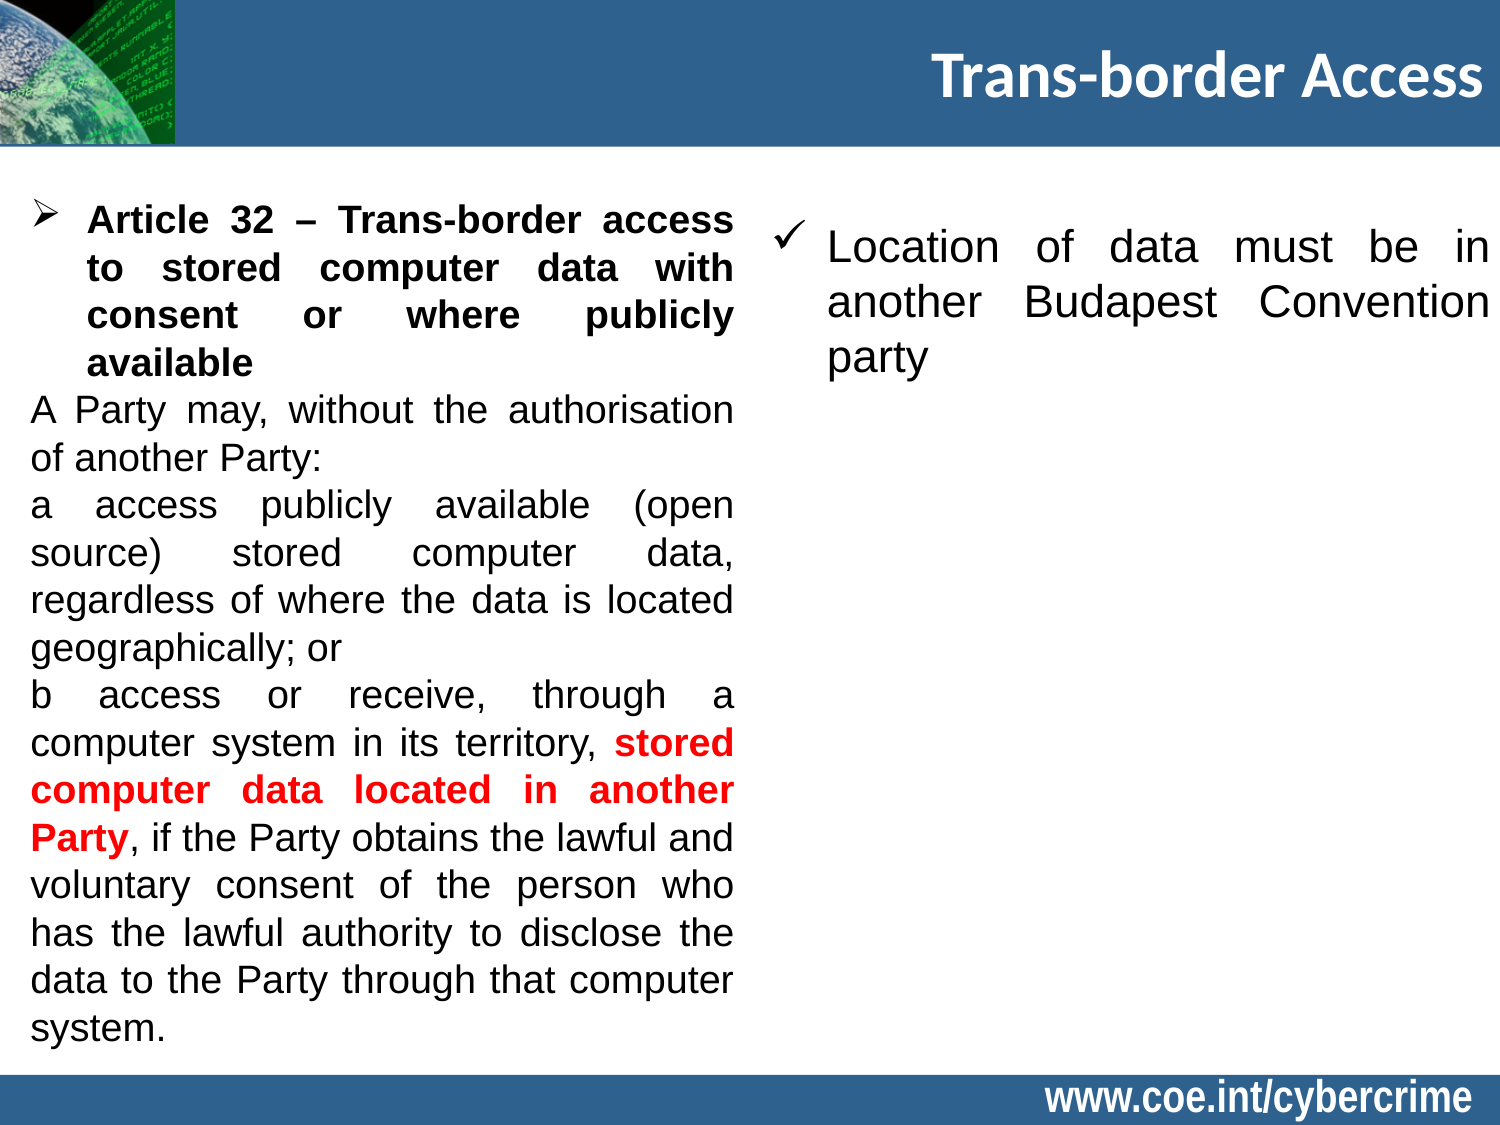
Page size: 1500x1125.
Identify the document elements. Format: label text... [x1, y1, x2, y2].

text_box Article 32 – Trans-border access to stored computer data with consent or where publicly available A Party may, without the authorisation of another Party: a access publicly available (open source) stored computer data, regardless of where the data is located geographically; or b access or receive, through a computer system in its territory, stored computer data located in another Party, if the Party obtains the lawful and voluntary consent of the person who has the lawful authority to disclose the data to the Party through that computer system. [15, 186, 750, 1057]
text_box [0, 1073, 1030, 1125]
picture [0, 0, 175, 144]
text_box Location of data must be in another Budapest Convention party [755, 209, 1500, 390]
text_box Trans-border Access [177, 0, 1500, 149]
text_box www.coe.int/cybercrime [1030, 1059, 1500, 1125]
